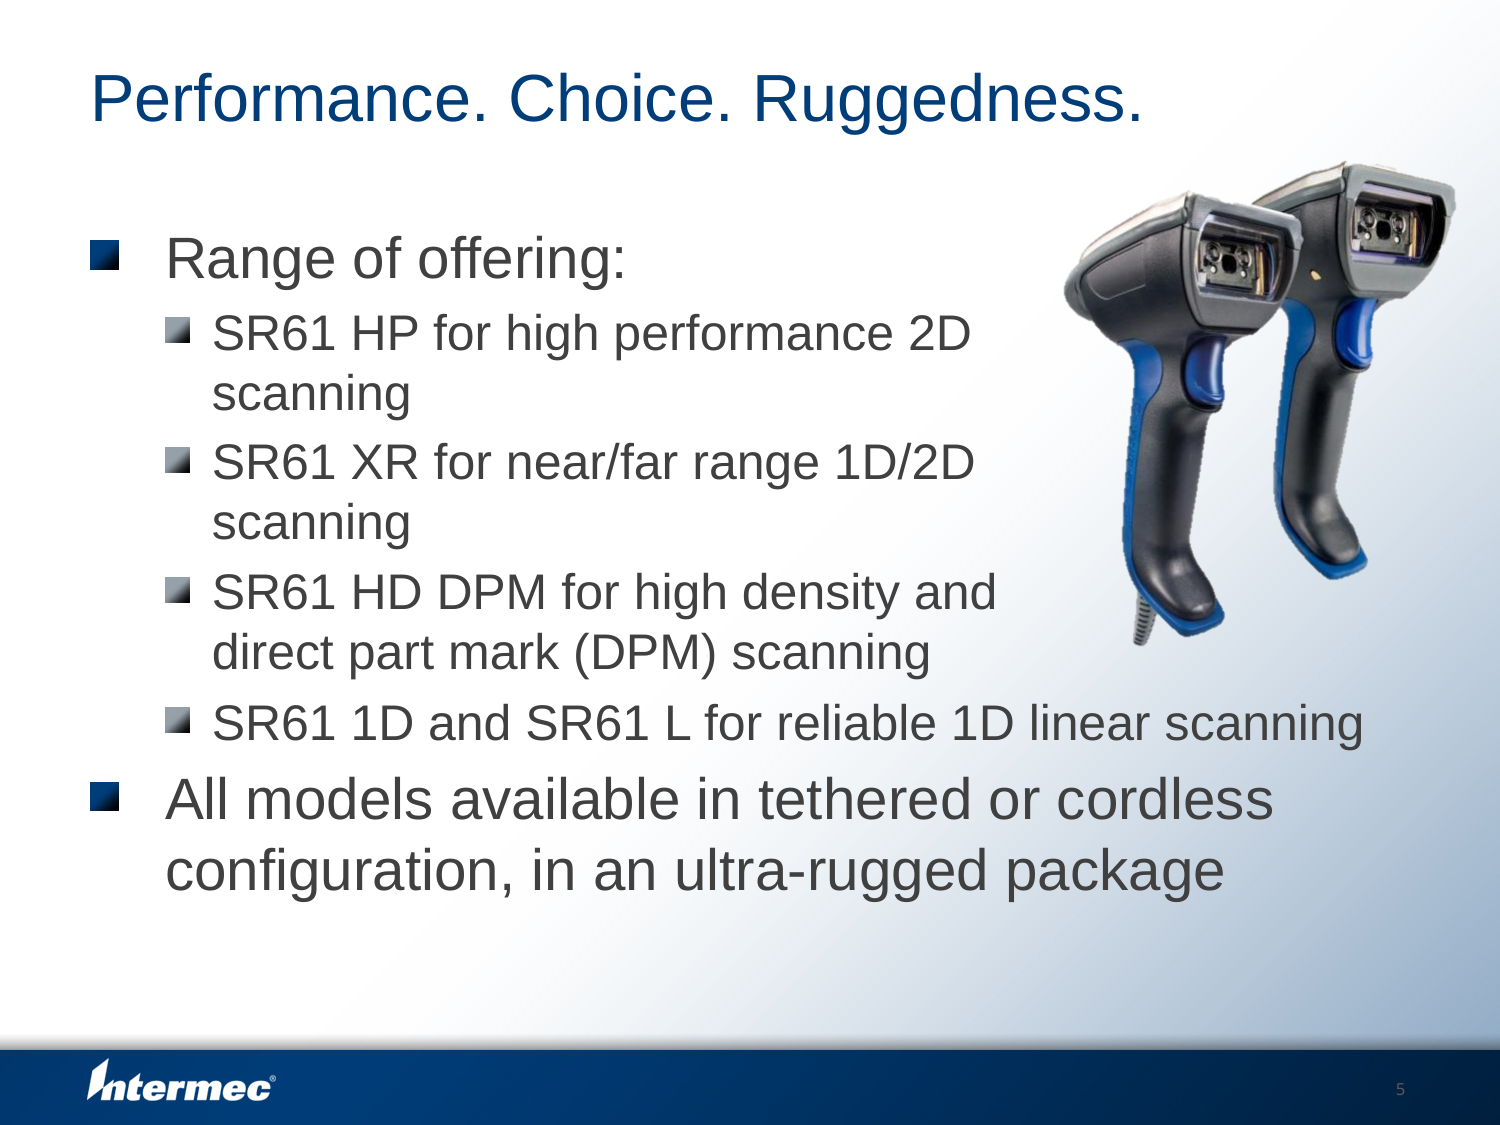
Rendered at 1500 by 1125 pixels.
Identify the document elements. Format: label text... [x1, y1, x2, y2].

title Performance. Choice. Ruggedness. [75, 45, 1425, 145]
list Range of offering: SR61 HP for high performance 2D scanning SR61 XR for near/far range 1D/2D scanning SR61 HD DPM for high density and direct part mark (DPM) scanning SR61 1D and SR61 L for reliable 1D linear scanning All models available in tethered or cordless configuration, in an ultra-rugged package [75, 212, 1425, 955]
picture [0, 0, 1500, 1125]
